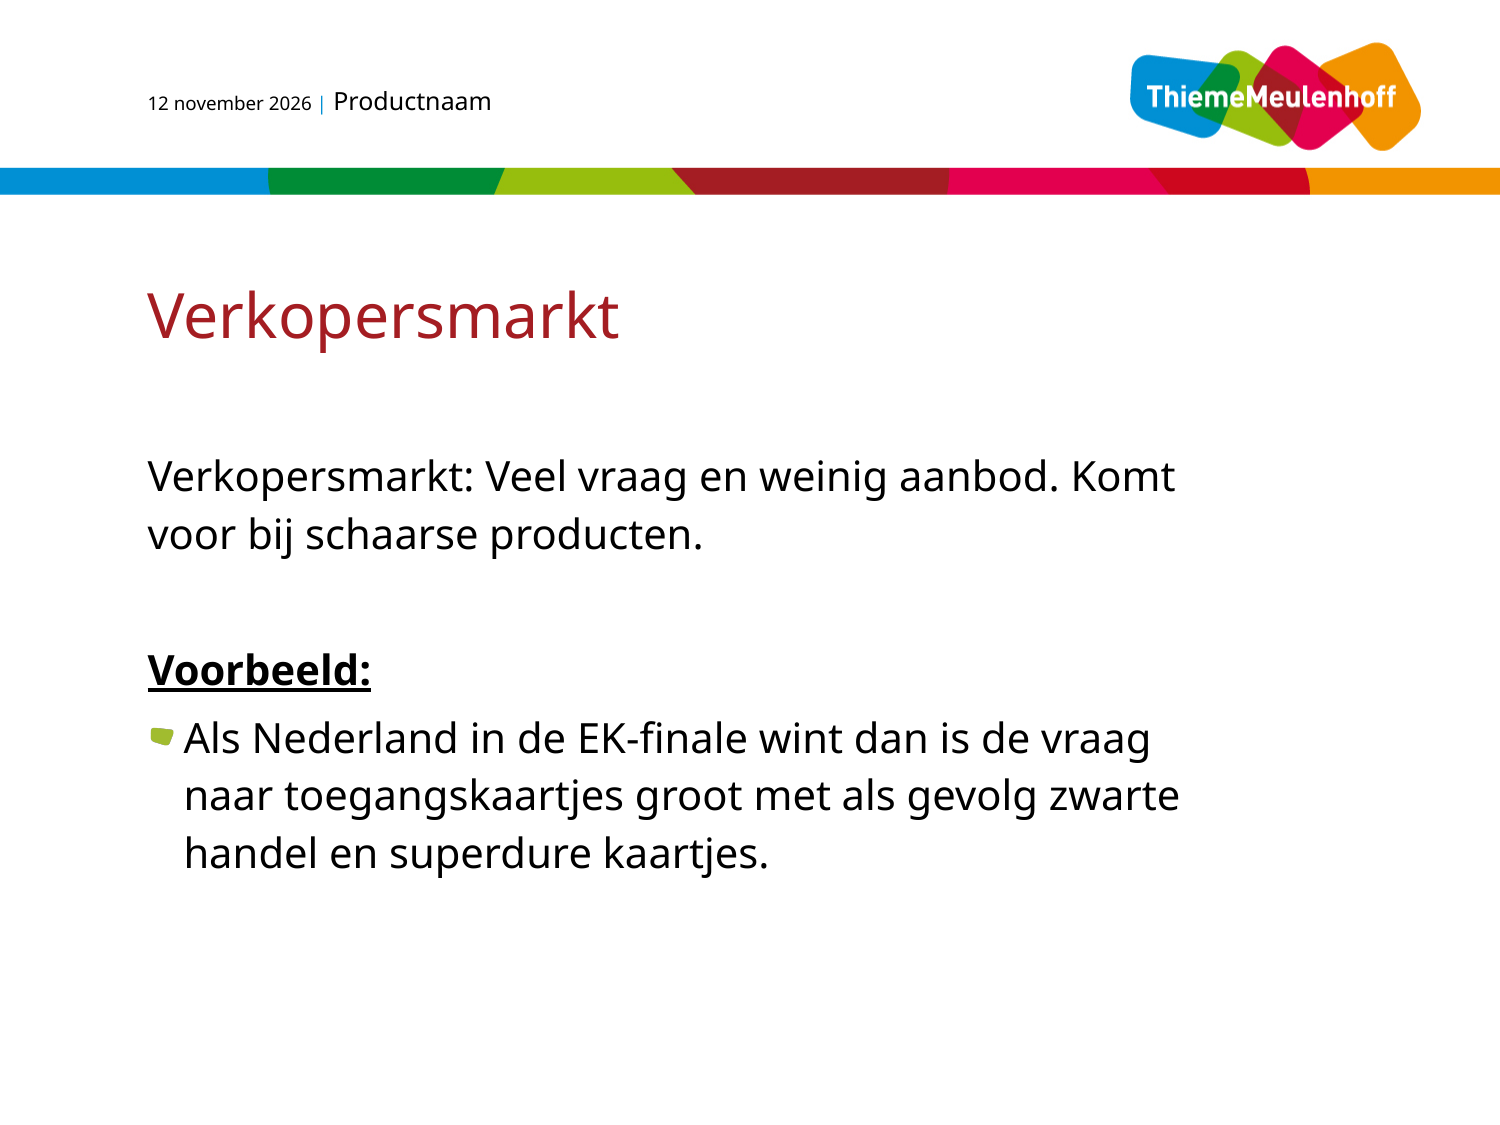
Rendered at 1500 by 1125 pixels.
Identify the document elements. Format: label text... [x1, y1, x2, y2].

footer 1 maart 2015 | Productnaam [147, 85, 1081, 138]
list Verkopersmarkt: Veel vraag en weinig aanbod. Komt voor bij schaarse producten. Voorbeeld: Als Nederland in de EK-finale wint dan is de vraag naar toegangskaartjes groot met als gevolg zwarte handel en superdure kaartjes. [147, 442, 1241, 1061]
title Verkopersmarkt [147, 235, 1242, 393]
picture [0, 0, 1500, 208]
picture [147, 721, 177, 752]
